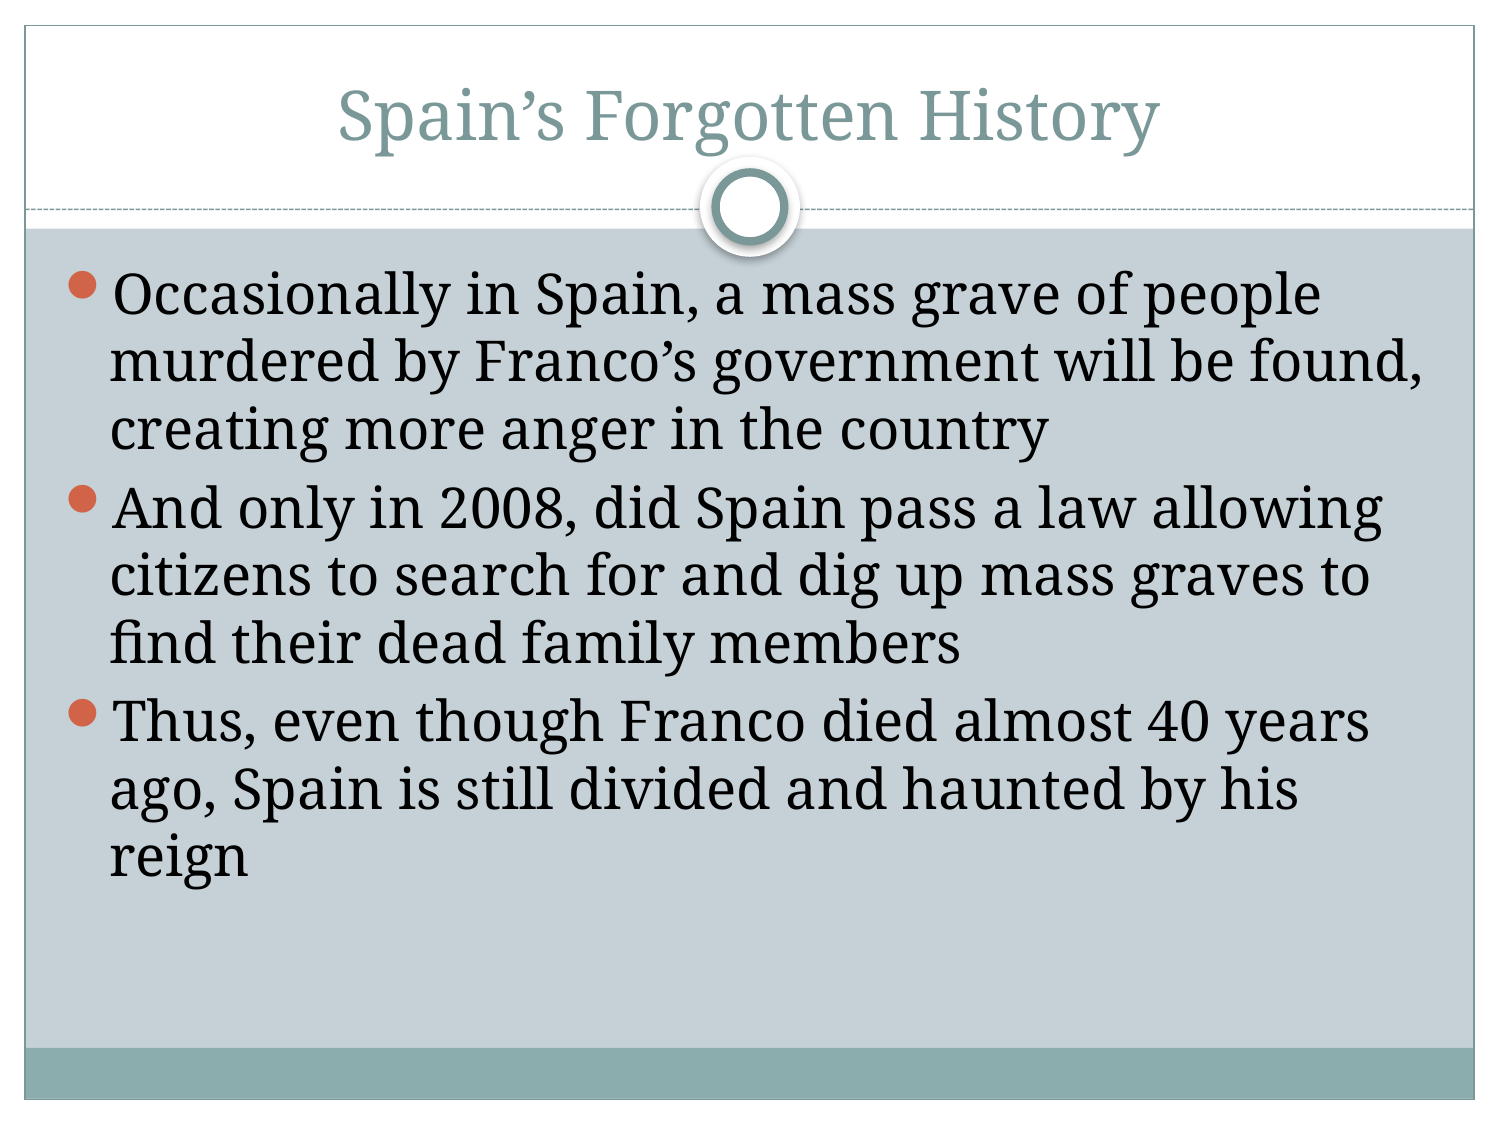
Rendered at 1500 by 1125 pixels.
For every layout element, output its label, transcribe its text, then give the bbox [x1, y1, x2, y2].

title Spain’s Forgotten History [49, 37, 1450, 162]
list Occasionally in Spain, a mass grave of people murdered by Franco’s government will be found, creating more anger in the country And only in 2008, did Spain pass a law allowing citizens to search for and dig up mass graves to find their dead family members Thus, even though Franco died almost 40 years ago, Spain is still divided and haunted by his reign [49, 250, 1445, 1001]
